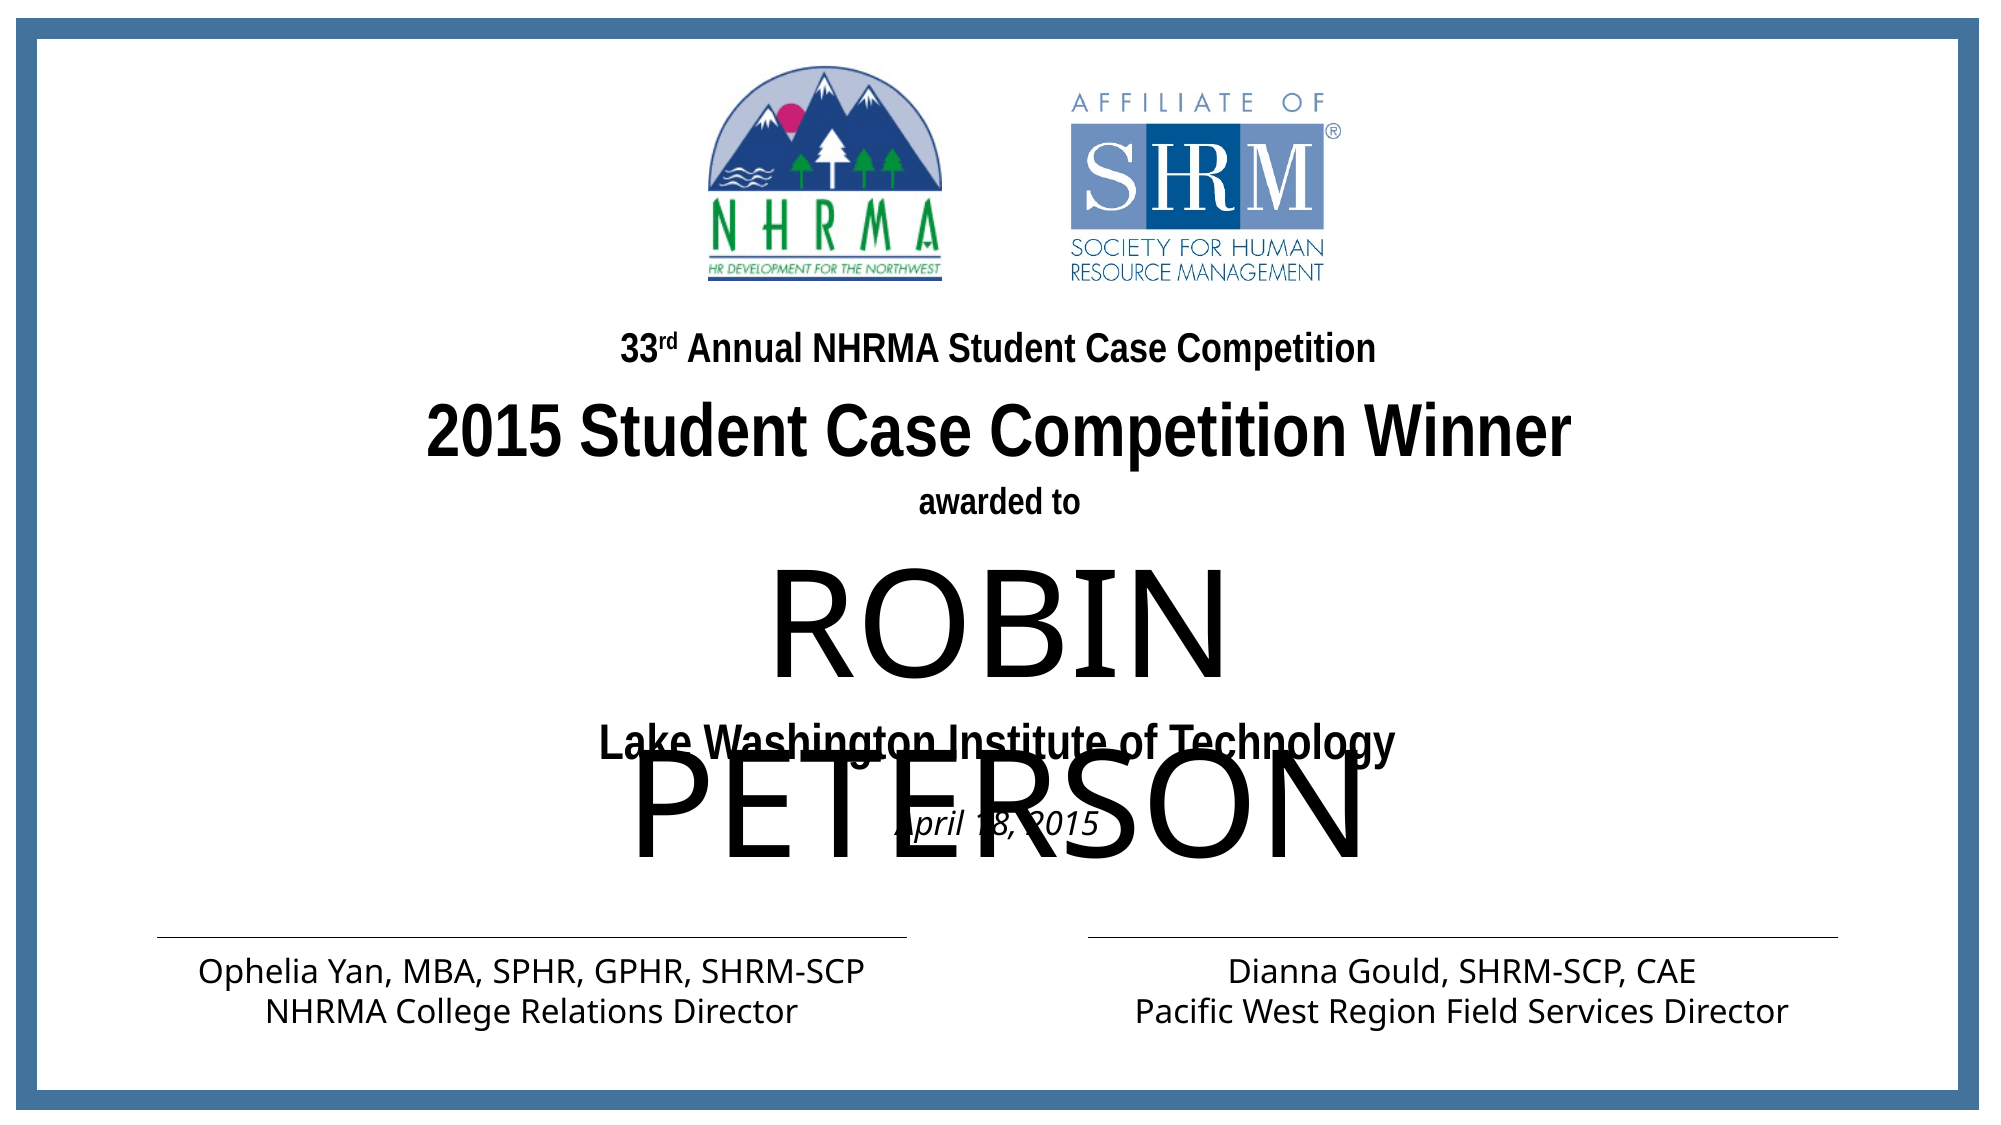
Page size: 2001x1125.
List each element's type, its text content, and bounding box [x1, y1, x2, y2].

picture [1071, 92, 1341, 281]
picture [708, 61, 942, 281]
text_box Lake Washington Institute of Technology [517, 702, 1478, 777]
text_box Ophelia Yan, MBA, SPHR, GPHR, SHRM-SCP NHRMA College Relations Director [157, 942, 908, 1038]
text_box April 18, 2015 [778, 794, 1217, 850]
text_box 2015 Student Case Competition Winner [351, 374, 1648, 479]
text_box [25, 28, 1970, 1101]
text_box awarded to [789, 469, 1211, 520]
text_box 33rd Annual NHRMA Student Case Competition [495, 313, 1503, 378]
text_box ROBIN PETERSON [404, 520, 1595, 896]
text_box Dianna Gould, SHRM-SCP, CAE Pacific West Region Field Services Director [1087, 942, 1838, 1078]
